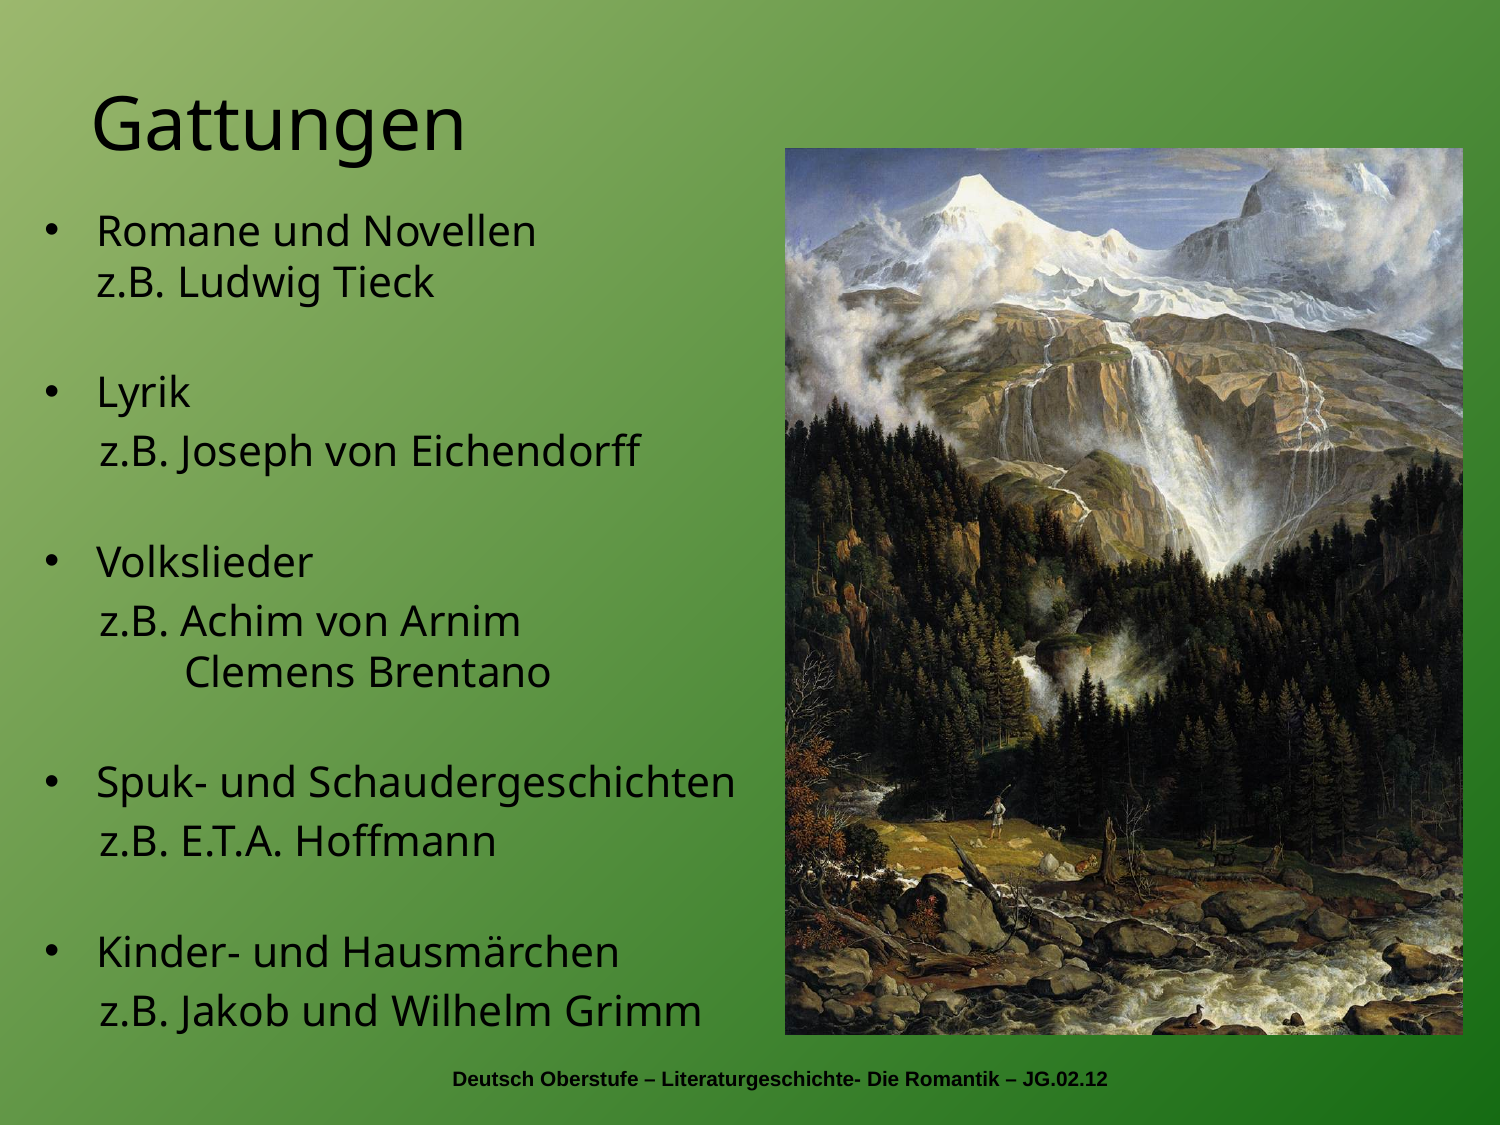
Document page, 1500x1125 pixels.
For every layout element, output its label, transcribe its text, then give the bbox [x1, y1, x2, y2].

title Gattungen [75, 45, 1425, 196]
text_box Deutsch Oberstufe – Literaturgeschichte- Die Romantik – JG.02.12 [255, 1058, 1306, 1125]
picture [785, 148, 1463, 1036]
list Romane und Novellen z.B. Ludwig Tieck Lyrik z.B. Joseph von Eichendorff Volkslieder z.B. Achim von Arnim Clemens Brentano Spuk- und Schaudergeschichten z.B. E.T.A. Hoffmann Kinder- und Hausmärchen z.B. Jakob und Wilhelm Grimm [29, 196, 786, 1047]
